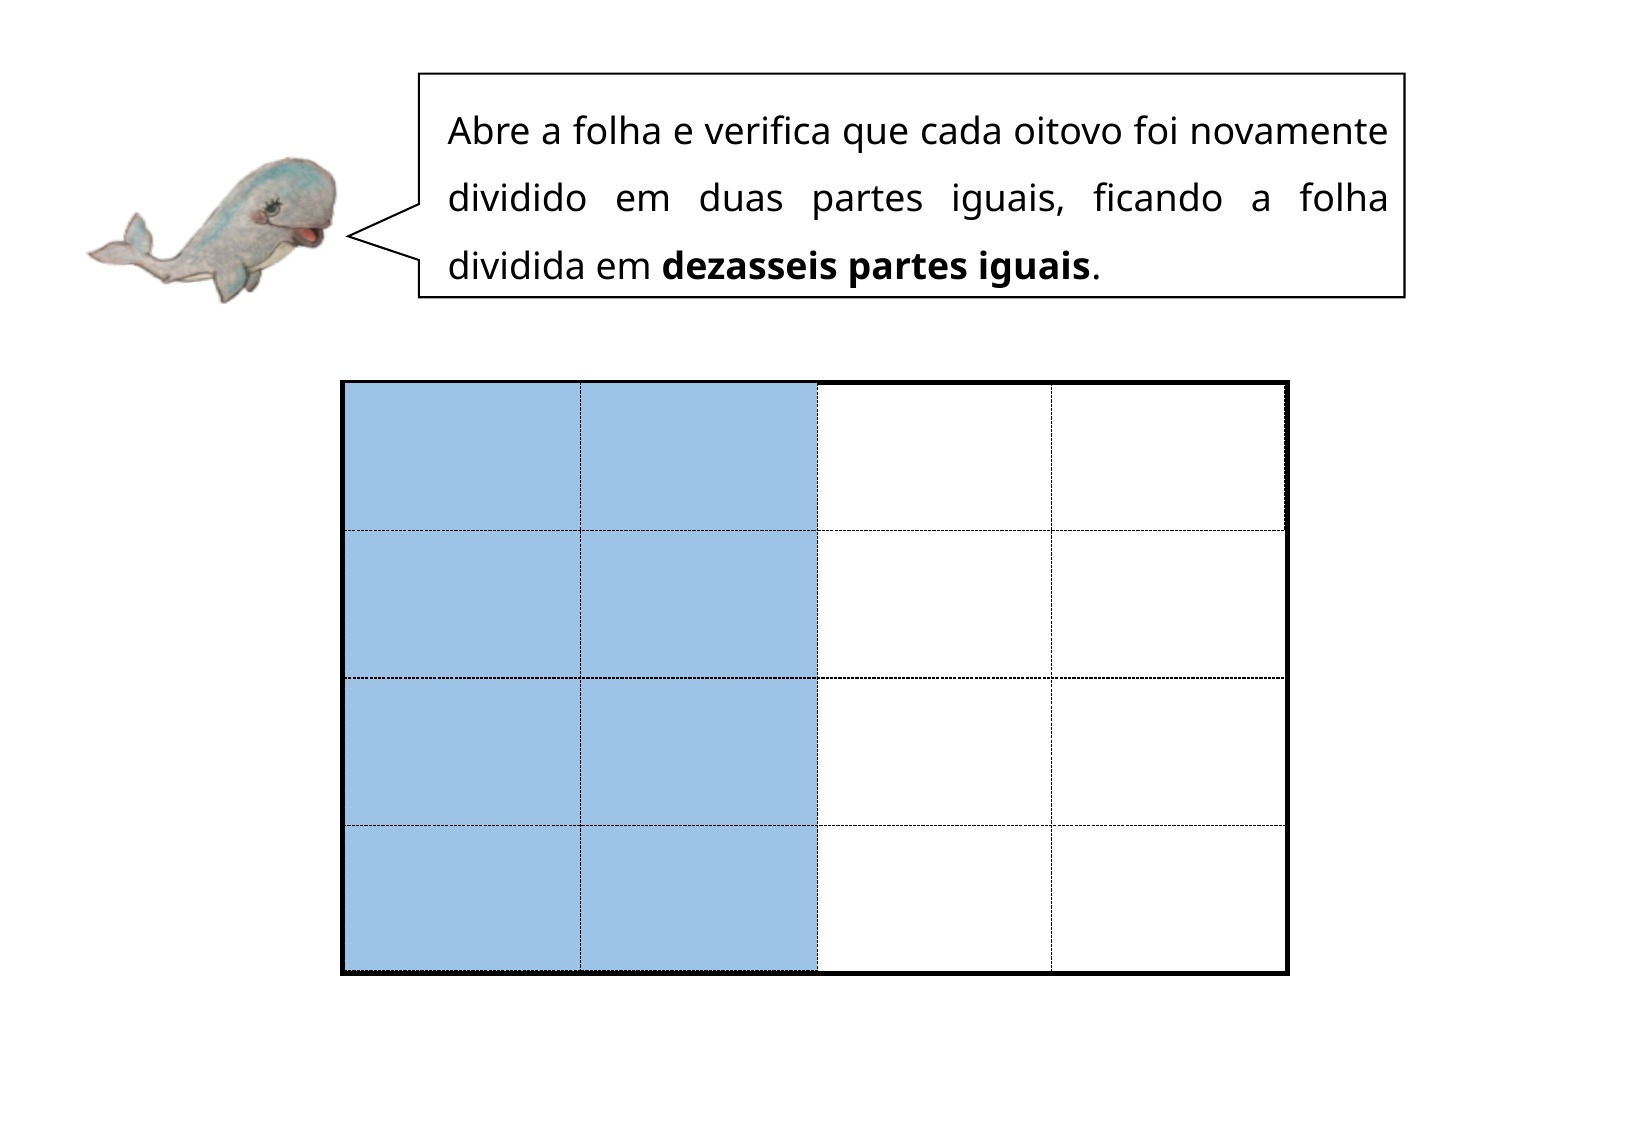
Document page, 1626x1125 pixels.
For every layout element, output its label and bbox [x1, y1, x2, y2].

text_box [1050, 382, 1288, 825]
text_box [341, 825, 1288, 974]
text_box [344, 382, 1286, 531]
picture [66, 145, 366, 319]
text_box [344, 531, 582, 825]
text_box [818, 679, 1051, 825]
text_box [581, 679, 818, 825]
text_box [418, 62, 1405, 298]
text_box [581, 531, 1051, 679]
